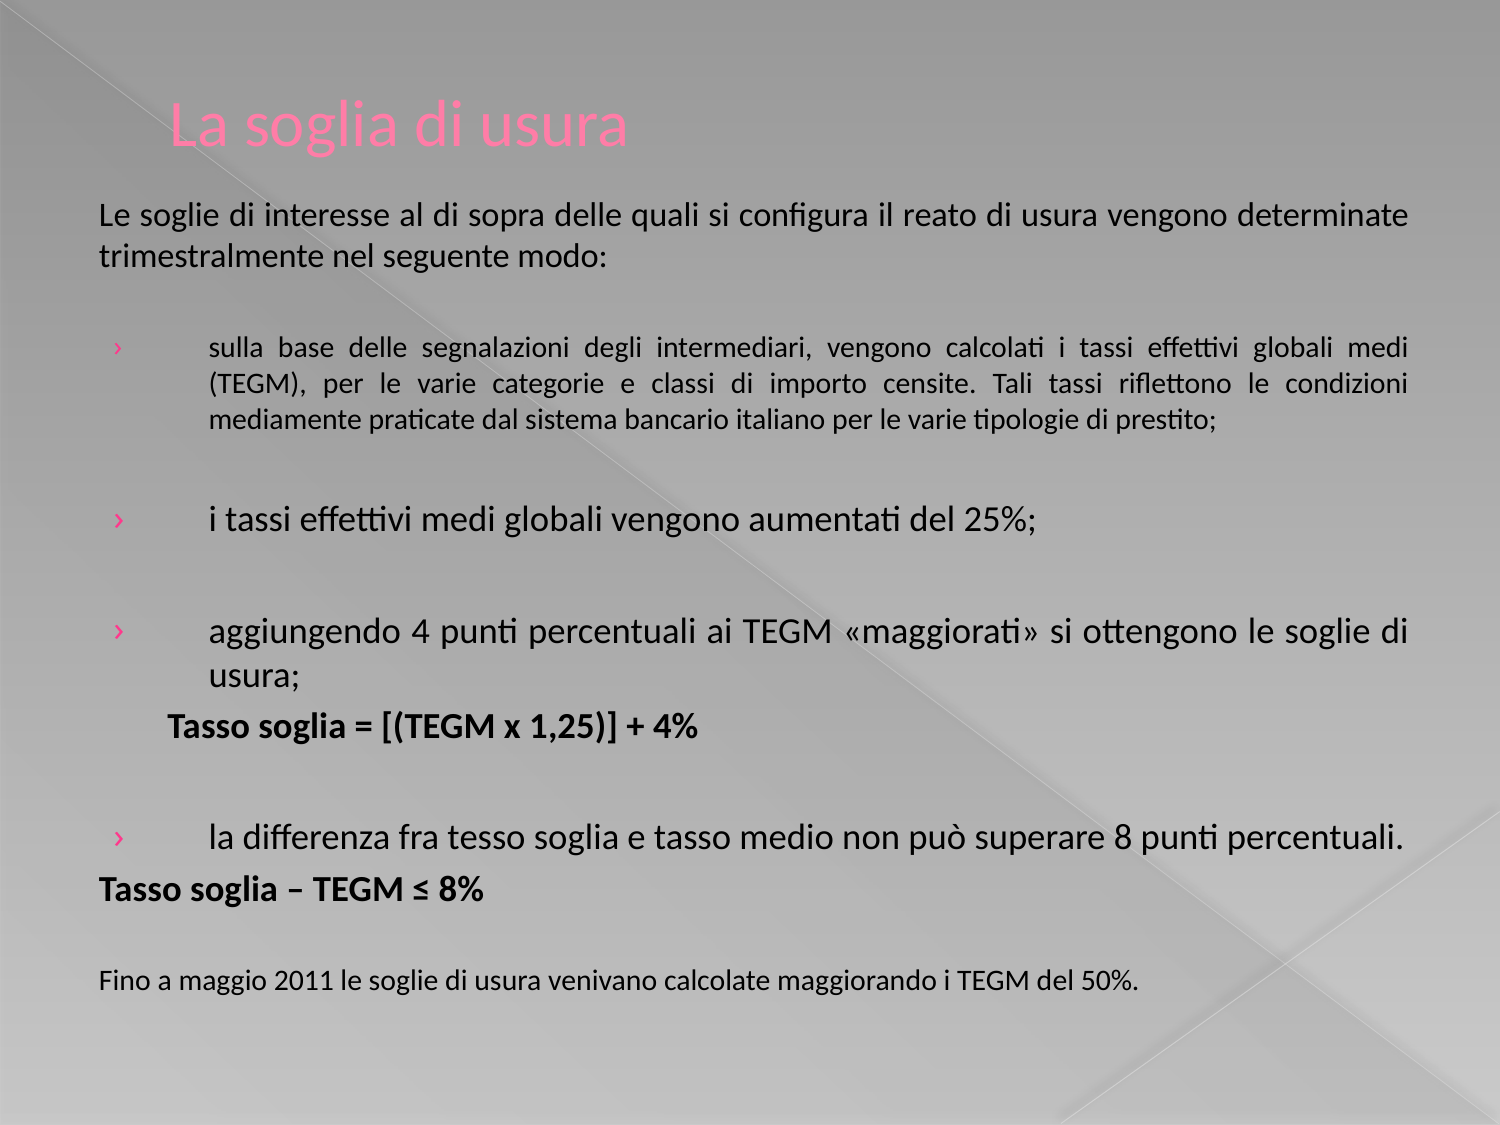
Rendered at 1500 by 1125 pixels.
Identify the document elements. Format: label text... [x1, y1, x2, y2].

list Le soglie di interesse al di sopra delle quali si configura il reato di usura vengono determinate trimestralmente nel seguente modo: sulla base delle segnalazioni degli intermediari, vengono calcolati i tassi effettivi globali medi (TEGM), per le varie categorie e classi di importo censite. Tali tassi riflettono le condizioni mediamente praticate dal sistema bancario italiano per le varie tipologie di prestito; i tassi effettivi medi globali vengono aumentati del 25%; aggiungendo 4 punti percentuali ai TEGM «maggiorati» si ottengono le soglie di usura; Tasso soglia = [(TEGM x 1,25)] + 4% la differenza fra tesso soglia e tasso medio non può superare 8 punti percentuali. Tasso soglia – TEGM ≤ 8% Fino a maggio 2011 le soglie di usura venivano calcolate maggiorando i TEGM del 50%. [75, 184, 1425, 1059]
title La soglia di usura [75, 43, 1425, 184]
